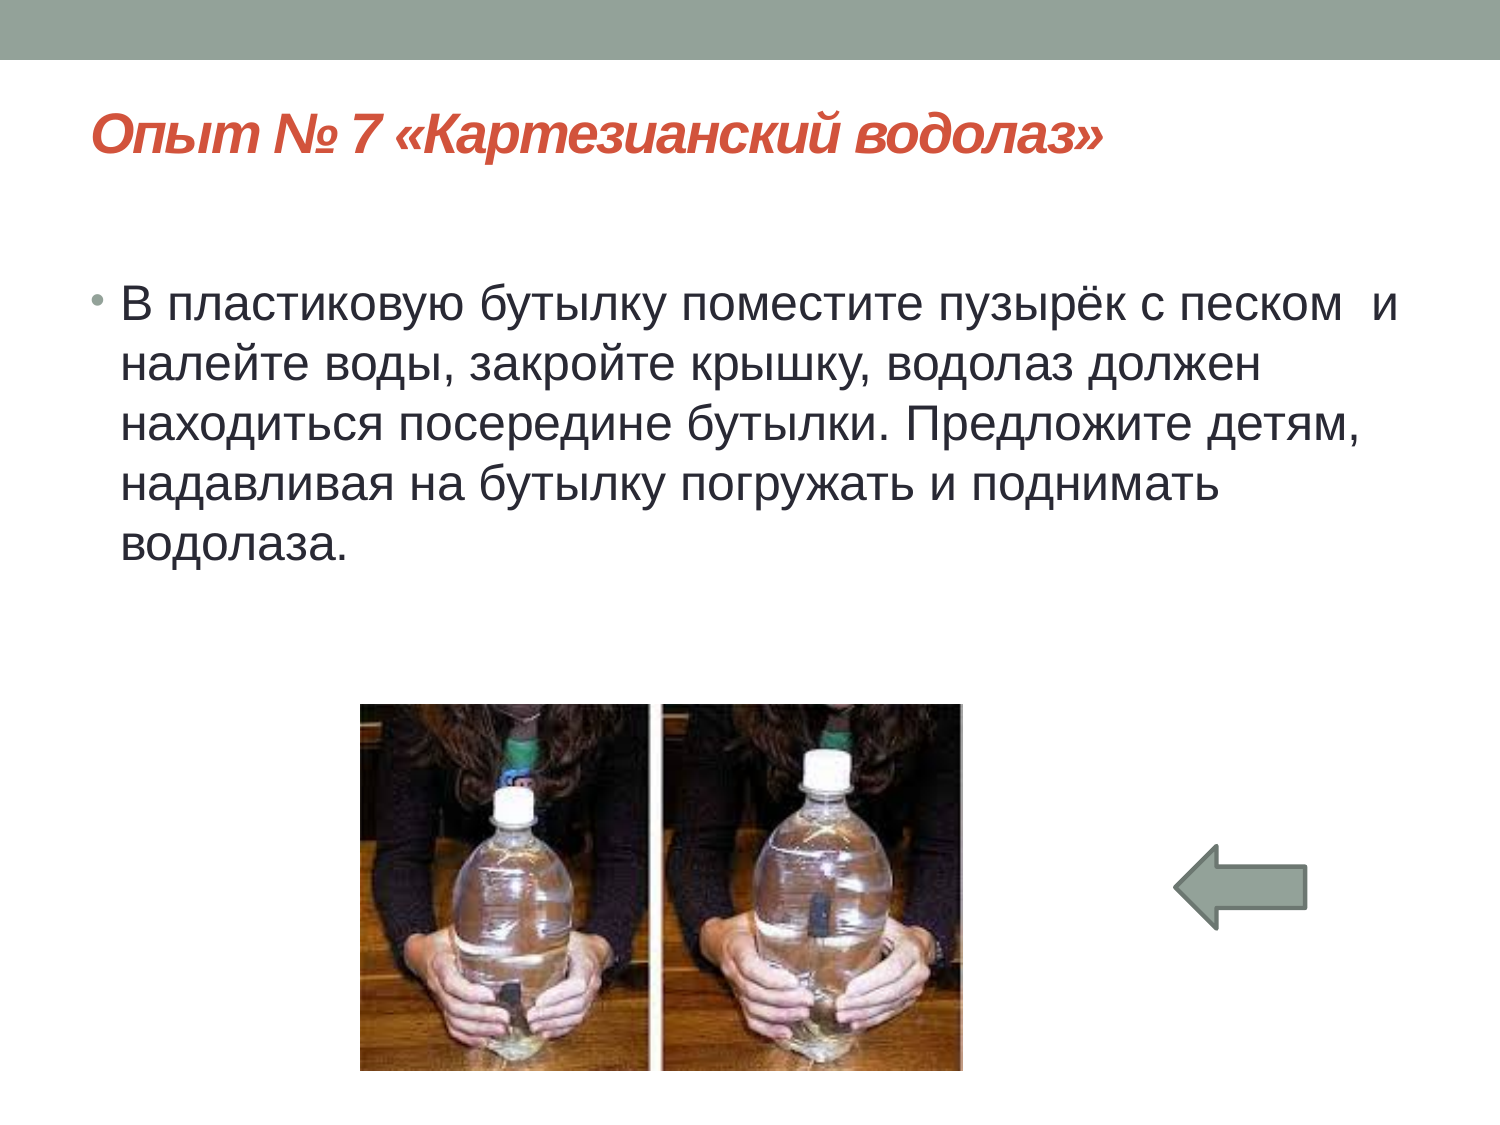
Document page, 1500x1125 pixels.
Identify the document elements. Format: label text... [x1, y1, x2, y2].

list В пластиковую бутылку поместите пузырёк с песком и налейте воды, закройте крышку, водолаз должен находиться посередине бутылки. Предложите детям, надавливая на бутылку погружать и поднимать водолаза. [75, 262, 1425, 1063]
picture [359, 703, 963, 1071]
text_box [1173, 843, 1308, 931]
title Опыт № 7 «Картезианский водолаз» [75, 87, 1425, 250]
